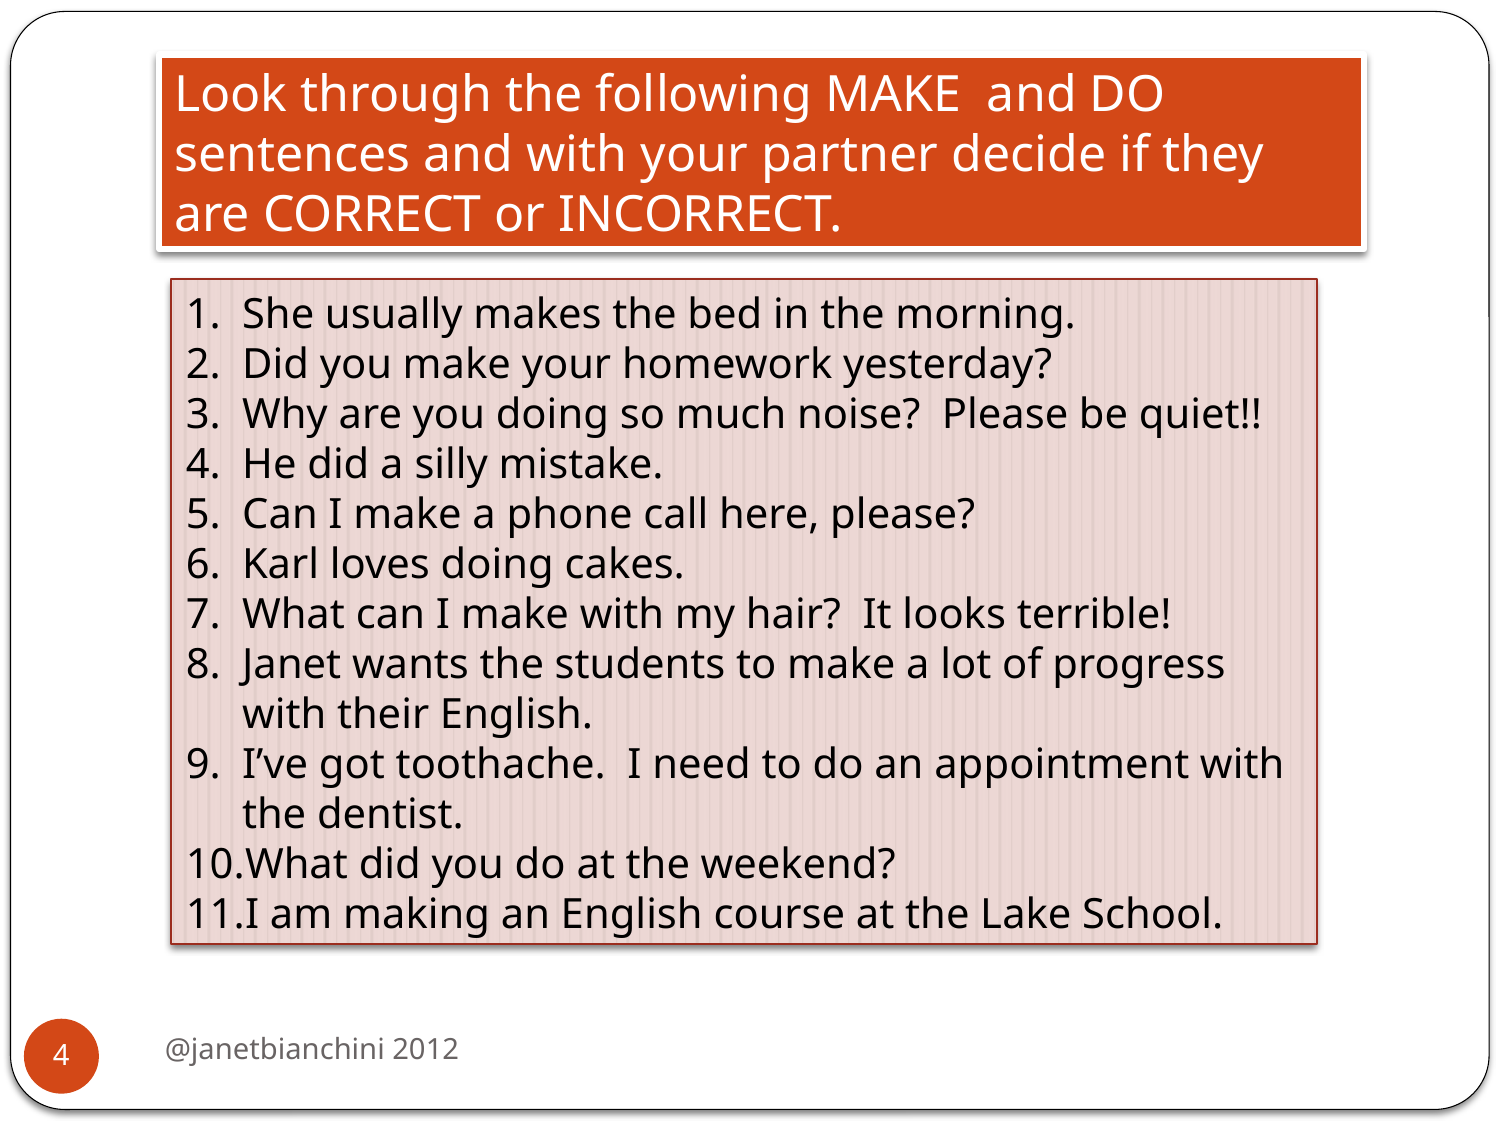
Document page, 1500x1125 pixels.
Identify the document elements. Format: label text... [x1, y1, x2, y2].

text_box She usually makes the bed in the morning. Did you make your homework yesterday? Why are you doing so much noise? Please be quiet!! He did a silly mistake. Can I make a phone call here, please? Karl loves doing cakes. What can I make with my hair? It looks terrible! Janet wants the students to make a lot of progress with their English. I’ve got toothache. I need to do an appointment with the dentist. What did you do at the weekend? I am making an English course at the Lake School. [170, 278, 1318, 945]
footer @janetbianchini 2012 [150, 1012, 800, 1088]
slide_number 4 [23, 1018, 99, 1094]
text_box Look through the following MAKE and DO sentences and with your partner decide if they are CORRECT or INCORRECT. [156, 51, 1367, 252]
